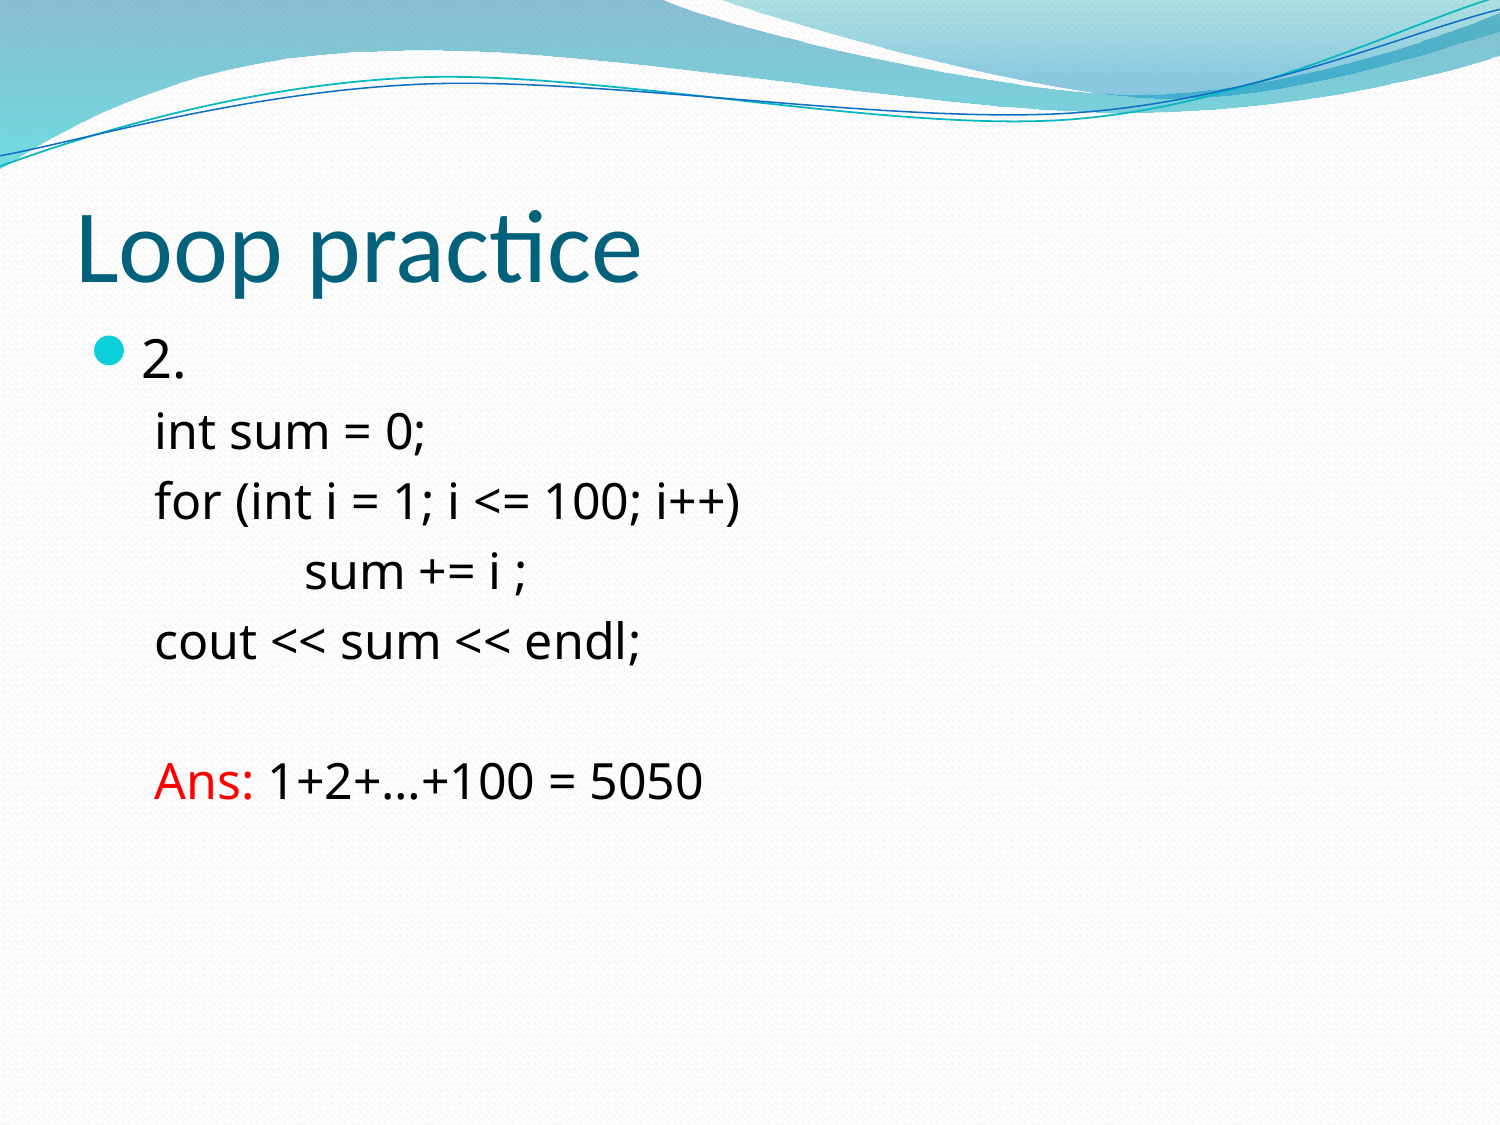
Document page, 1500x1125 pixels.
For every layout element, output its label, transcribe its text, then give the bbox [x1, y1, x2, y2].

list 2. int sum = 0; for (int i = 1; i <= 100; i++) sum += i ; cout << sum << endl; Ans: 1+2+…+100 = 5050 [75, 317, 1425, 1038]
title Loop practice [75, 115, 1425, 303]
